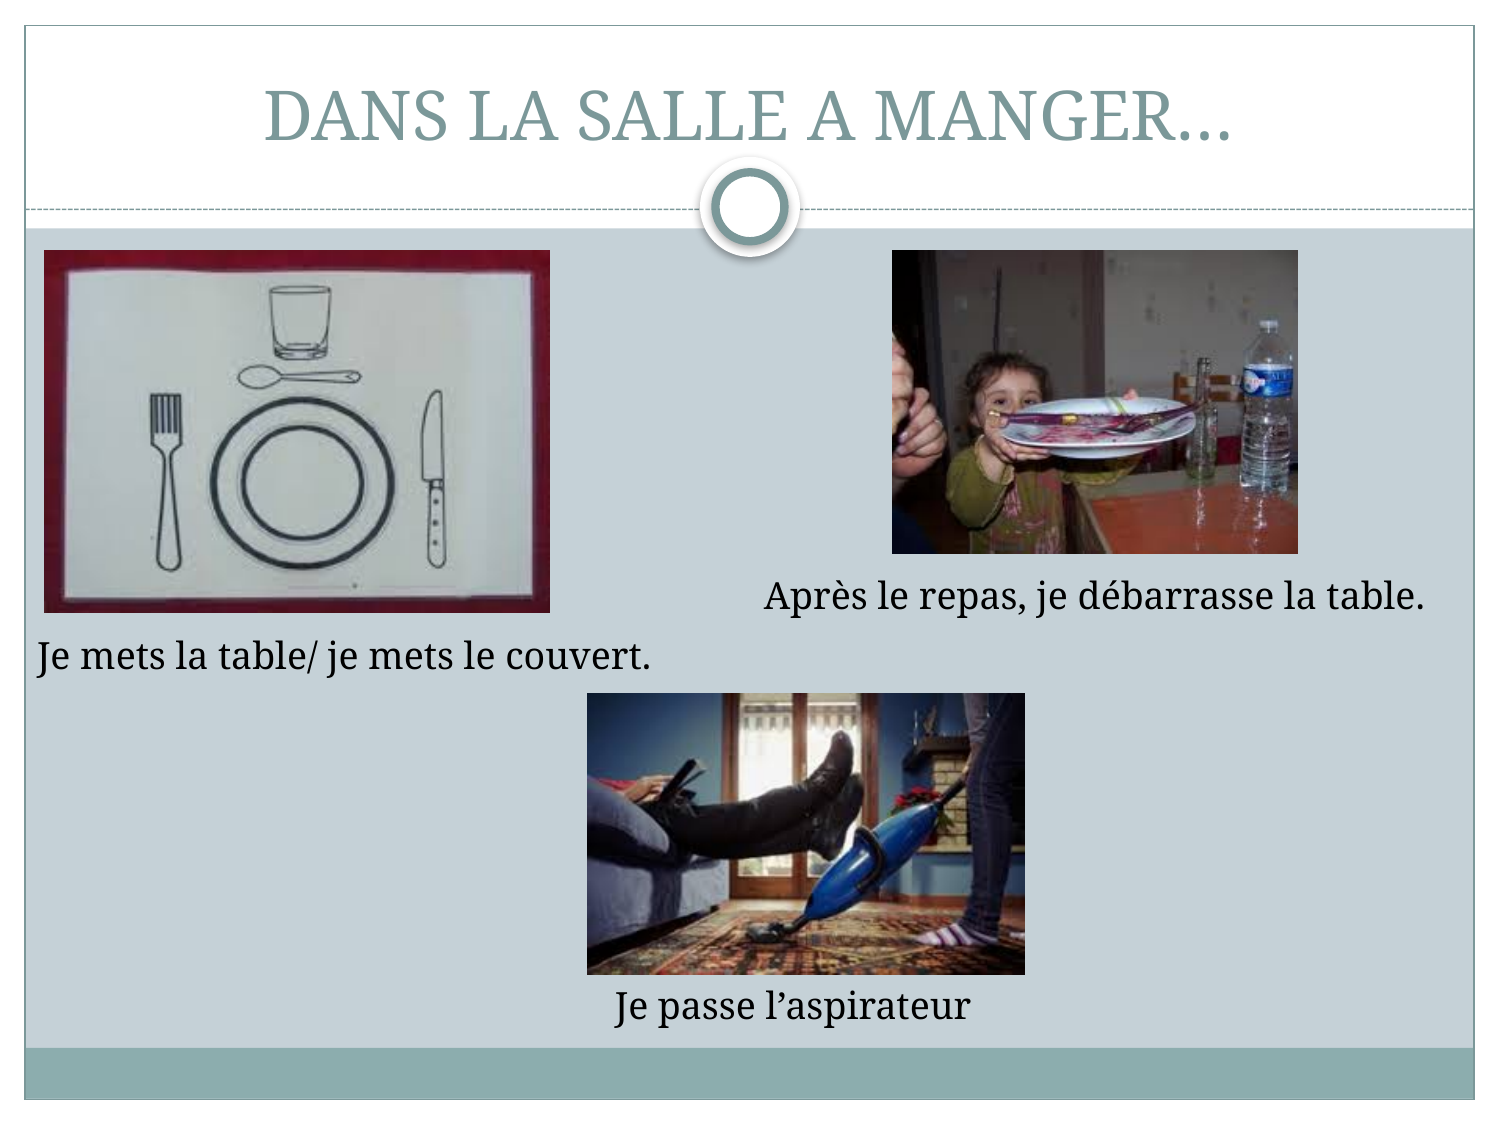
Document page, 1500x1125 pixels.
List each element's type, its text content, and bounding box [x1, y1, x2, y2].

title DANS LA SALLE A MANGER… [49, 37, 1450, 162]
picture [892, 250, 1298, 555]
text_box Après le repas, je débarrasse la table. [748, 564, 1441, 625]
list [587, 693, 1026, 976]
text_box Je mets la table/ je mets le couvert. [22, 624, 667, 685]
text_box Je passe l’aspirateur [600, 985, 987, 1035]
picture [44, 250, 550, 613]
